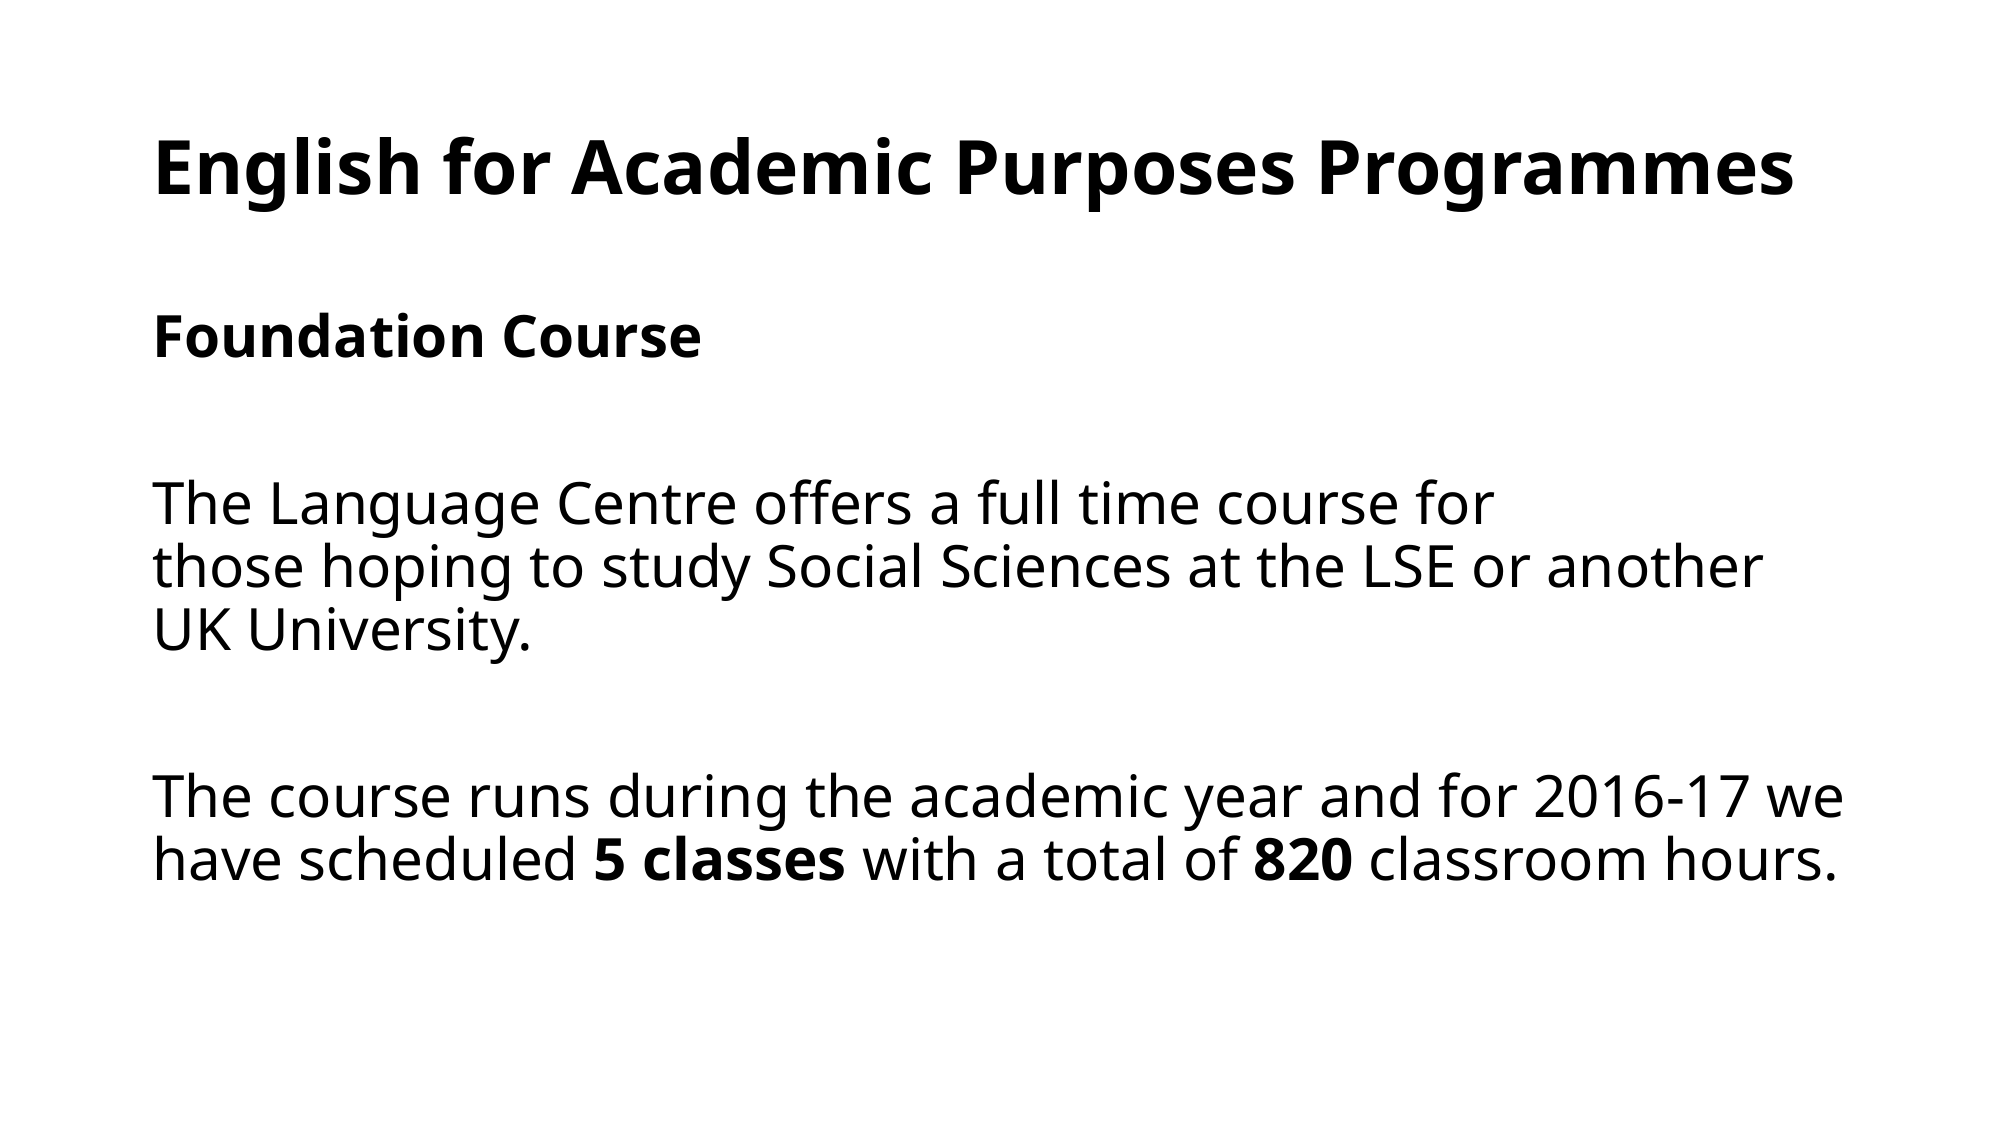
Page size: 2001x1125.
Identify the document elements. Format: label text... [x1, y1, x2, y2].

title English for Academic Purposes Programmes [137, 59, 1863, 281]
list Foundation Course The Language Centre offers a full time course for those hoping to study Social Sciences at the LSE or another UK University. The course runs during the academic year and for 2016-17 we have scheduled 5 classes with a total of 820 classroom hours. [137, 299, 1863, 1014]
